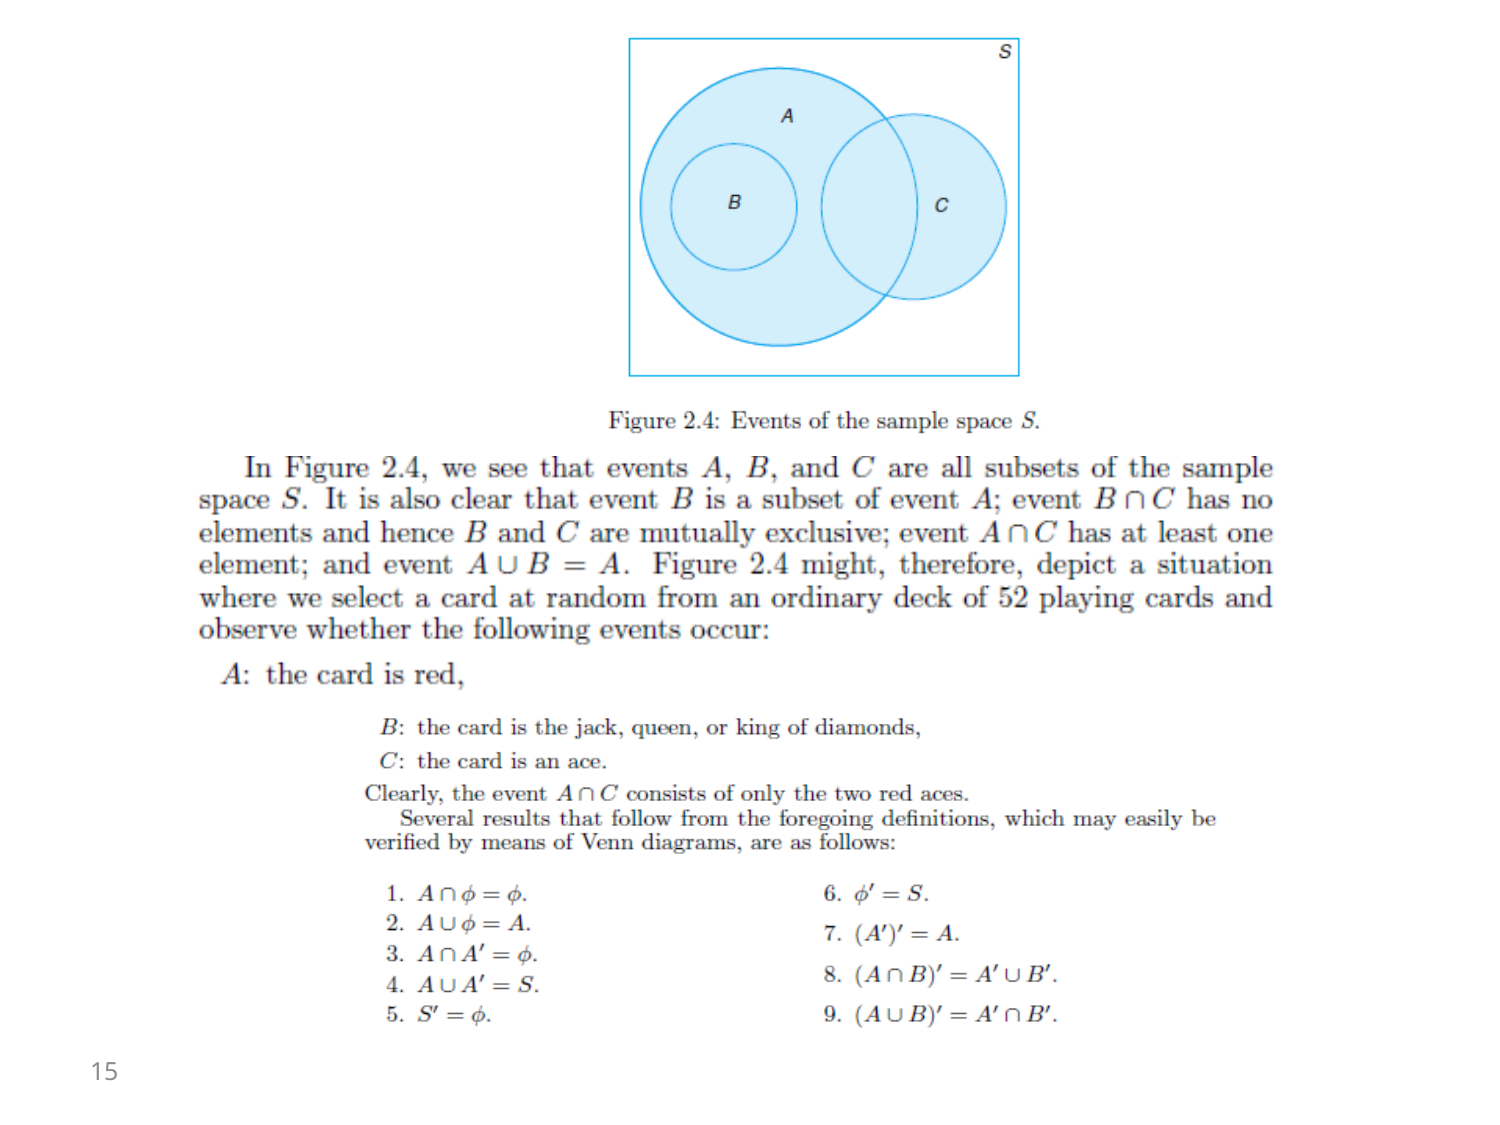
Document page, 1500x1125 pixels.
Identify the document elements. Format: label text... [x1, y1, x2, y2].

slide_number 15 [75, 1042, 425, 1103]
picture [159, 0, 1306, 1066]
